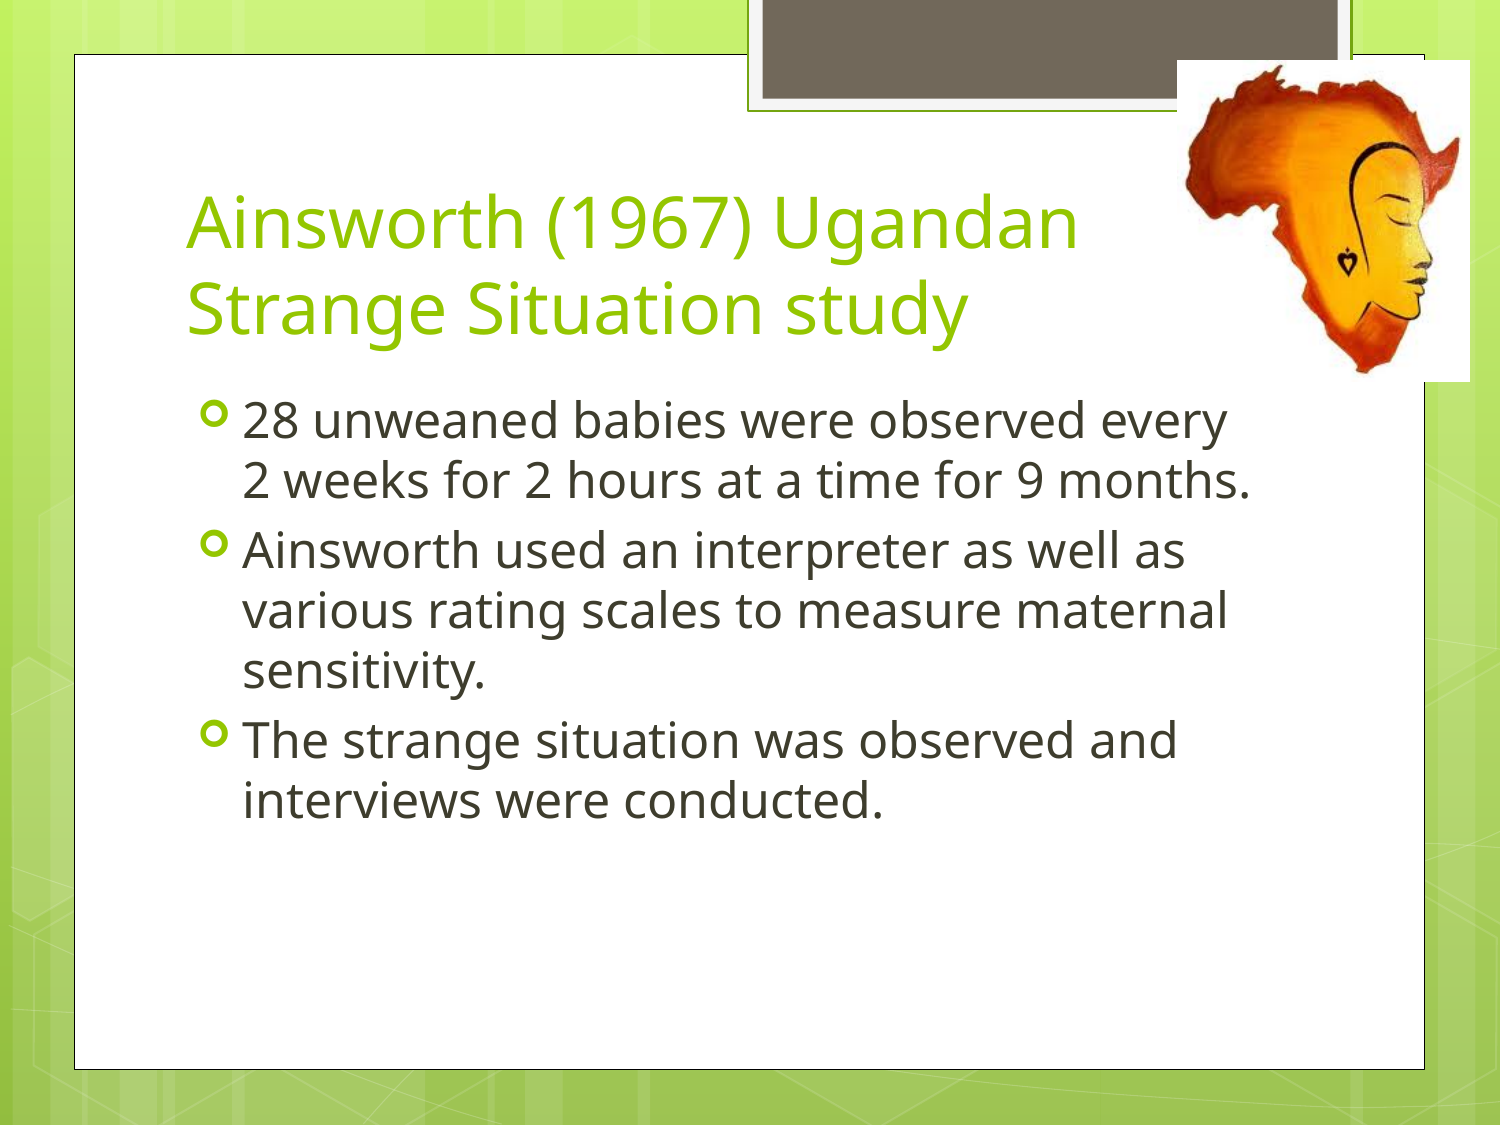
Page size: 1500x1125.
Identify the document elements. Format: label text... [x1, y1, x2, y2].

title Ainsworth (1967) Ugandan Strange Situation study [171, 168, 1171, 357]
picture [1177, 59, 1470, 382]
list 28 unweaned babies were observed every 2 weeks for 2 hours at a time for 9 months. Ainsworth used an interpreter as well as various rating scales to measure maternal sensitivity. The strange situation was observed and interviews were conducted. [171, 381, 1283, 957]
